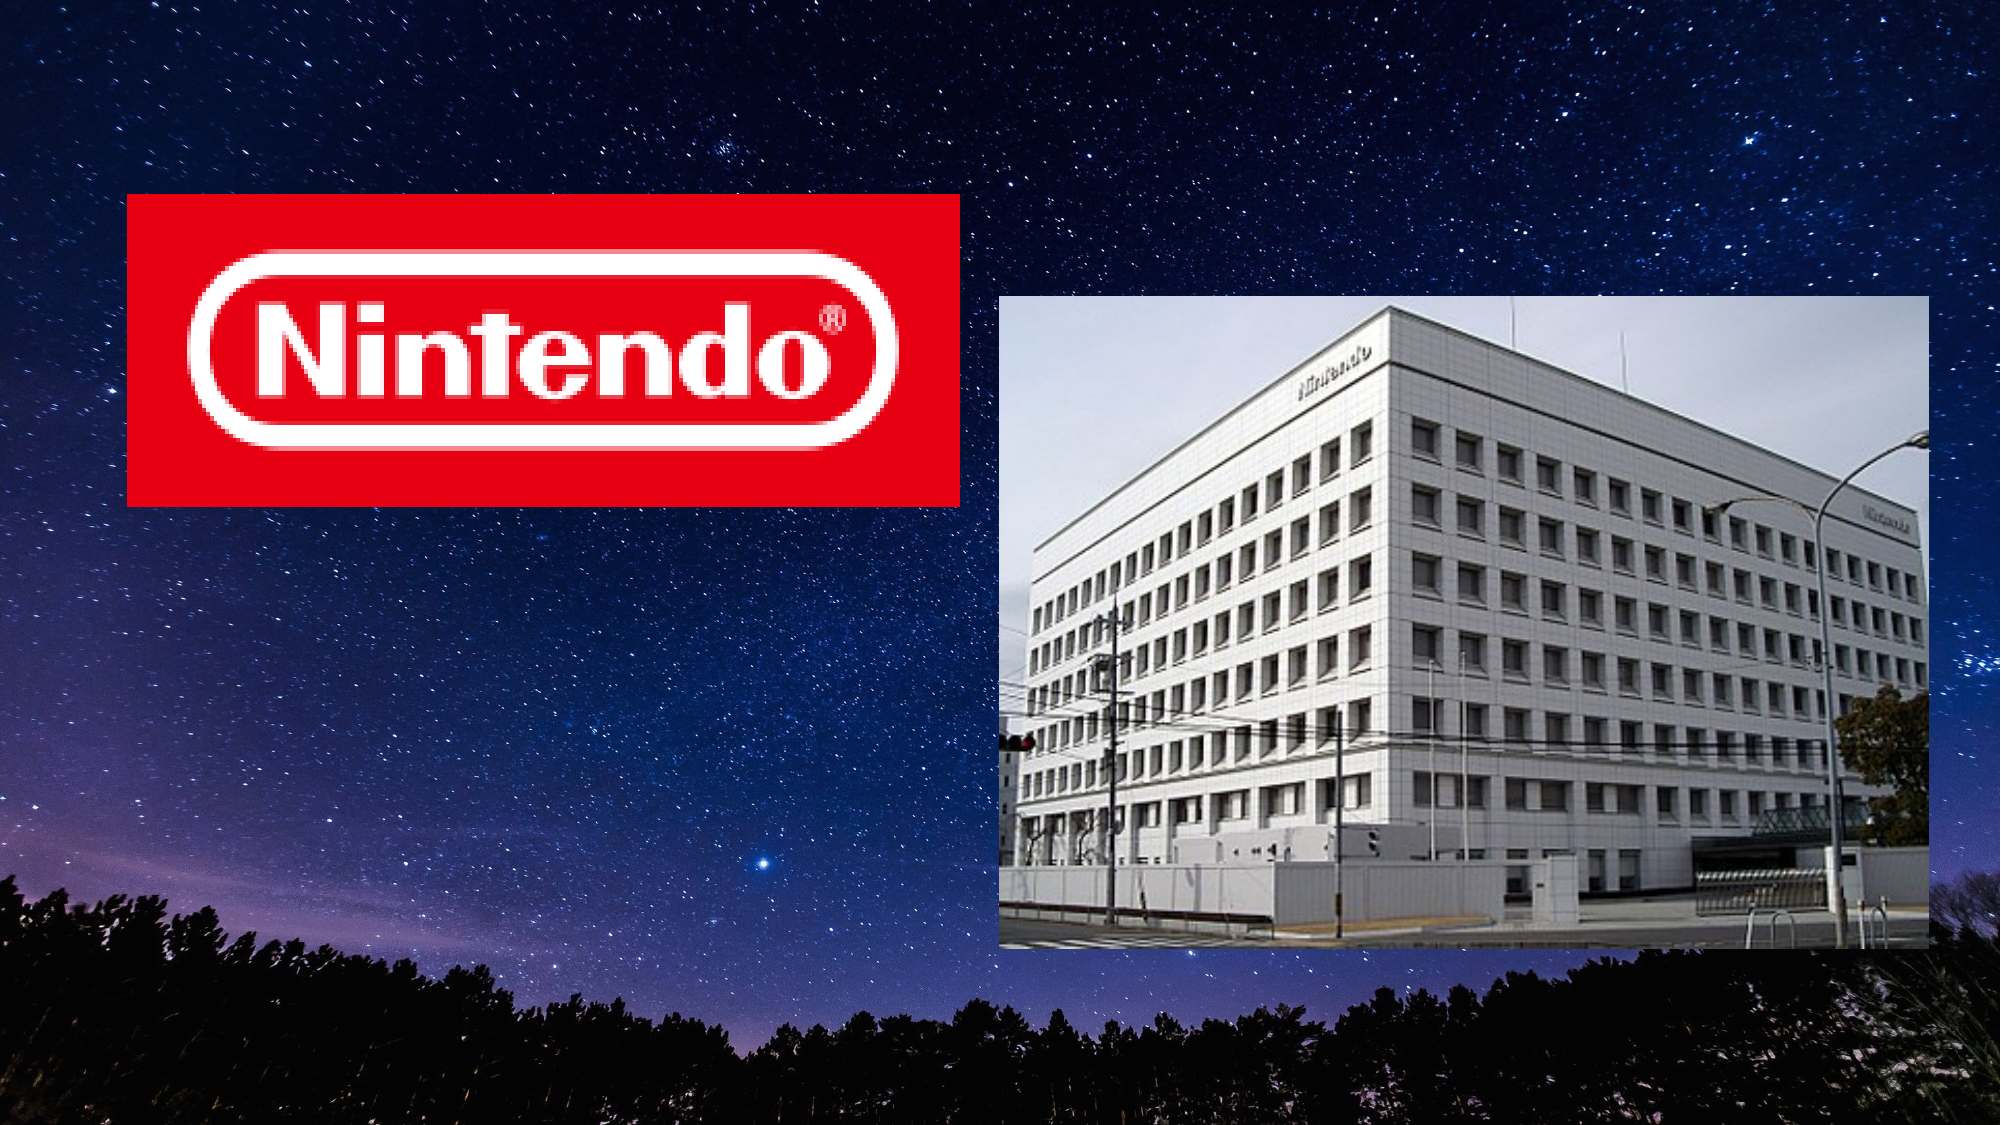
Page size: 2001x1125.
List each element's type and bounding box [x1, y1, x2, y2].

list [999, 296, 1929, 949]
picture [0, 0, 2000, 1125]
